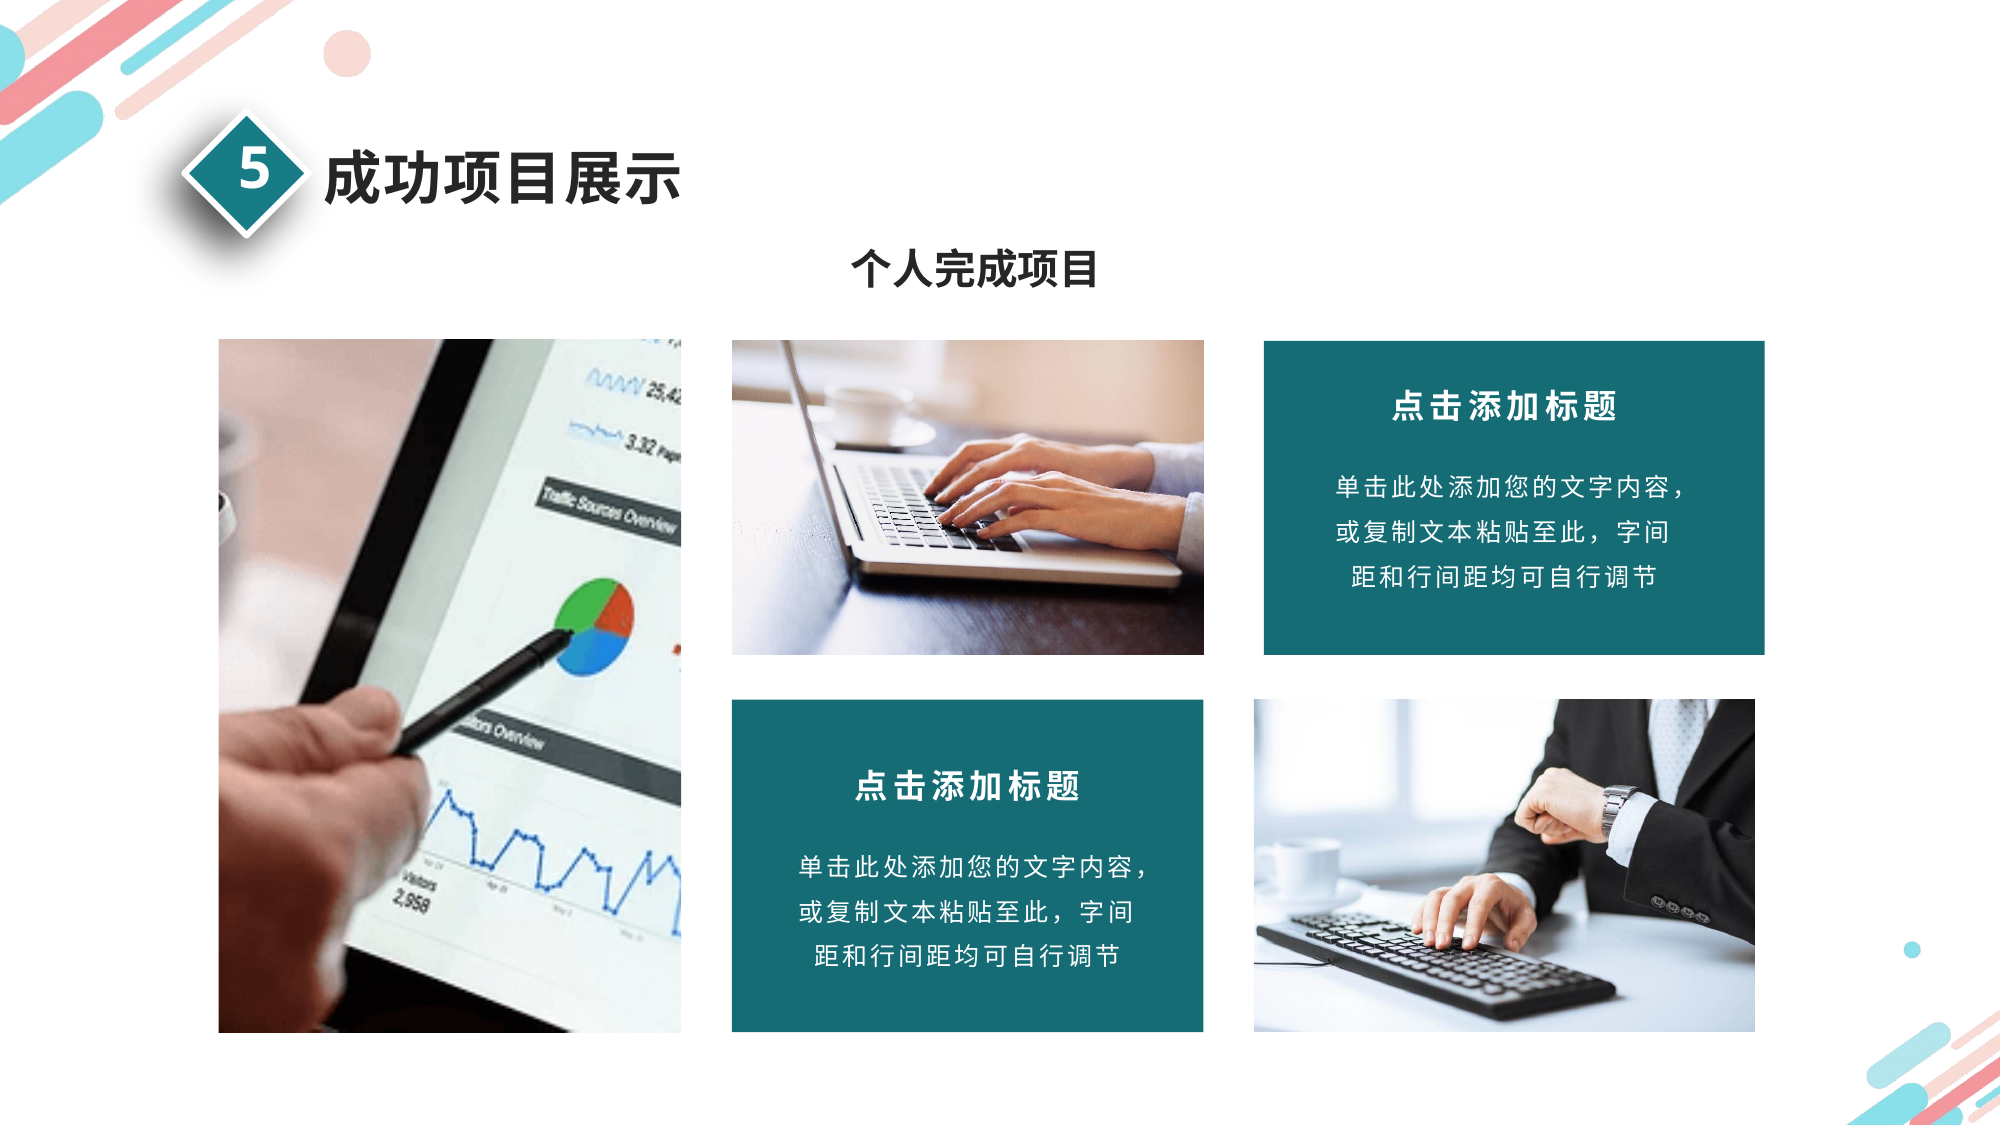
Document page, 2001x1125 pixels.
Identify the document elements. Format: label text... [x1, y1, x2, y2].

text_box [184, 110, 702, 236]
picture [732, 340, 1204, 655]
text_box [1263, 340, 1765, 655]
picture [1818, 935, 2000, 1125]
picture [0, 0, 528, 253]
picture [218, 339, 682, 1033]
text_box 个人完成项目 [836, 235, 1117, 301]
picture [1253, 699, 1755, 1033]
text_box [731, 699, 1204, 1033]
